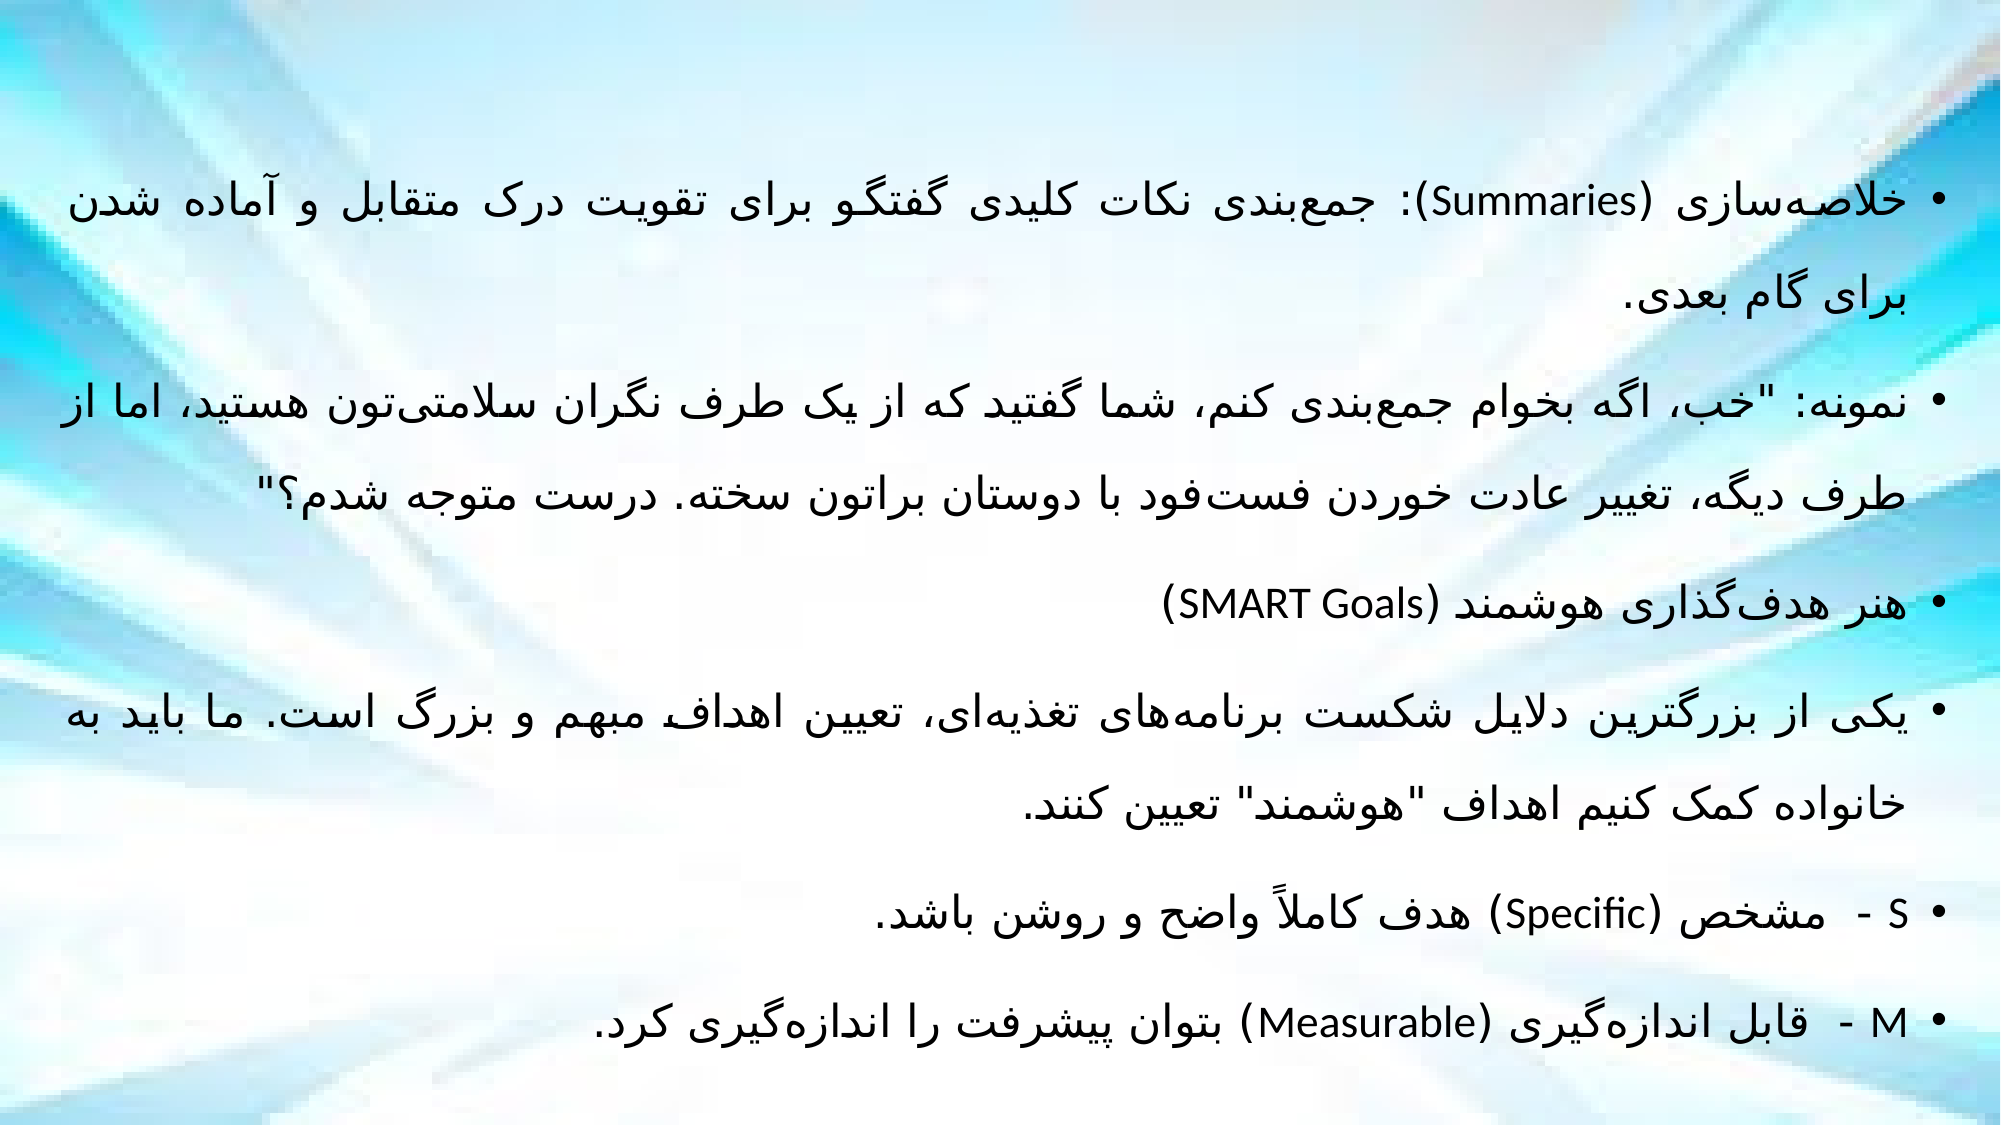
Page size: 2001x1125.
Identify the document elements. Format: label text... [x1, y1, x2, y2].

picture [0, 0, 2001, 1125]
list خلاصه‌سازی (Summaries): جمع‌بندی نکات کلیدی گفتگو برای تقویت درک متقابل و آماده شدن برای گام بعدی. نمونه: "خب، اگه بخوام جمع‌بندی کنم، شما گفتید که از یک طرف نگران سلامتی‌تون هستید، اما از طرف دیگه، تغییر عادت خوردن فست‌فود با دوستان براتون سخته. درست متوجه شدم؟" هنر هدف‌گذاری هوشمند (SMART Goals) یکی از بزرگترین دلایل شکست برنامه‌های تغذیه‌ای، تعیین اهداف مبهم و بزرگ است. ما باید به خانواده کمک کنیم اهداف "هوشمند" تعیین کنند. S - مشخص (Specific) هدف کاملاً واضح و روشن باشد. M - قابل اندازه‌گیری (Measurable) بتوان پیشرفت را اندازه‌گیری کرد. [46, 124, 1959, 1072]
